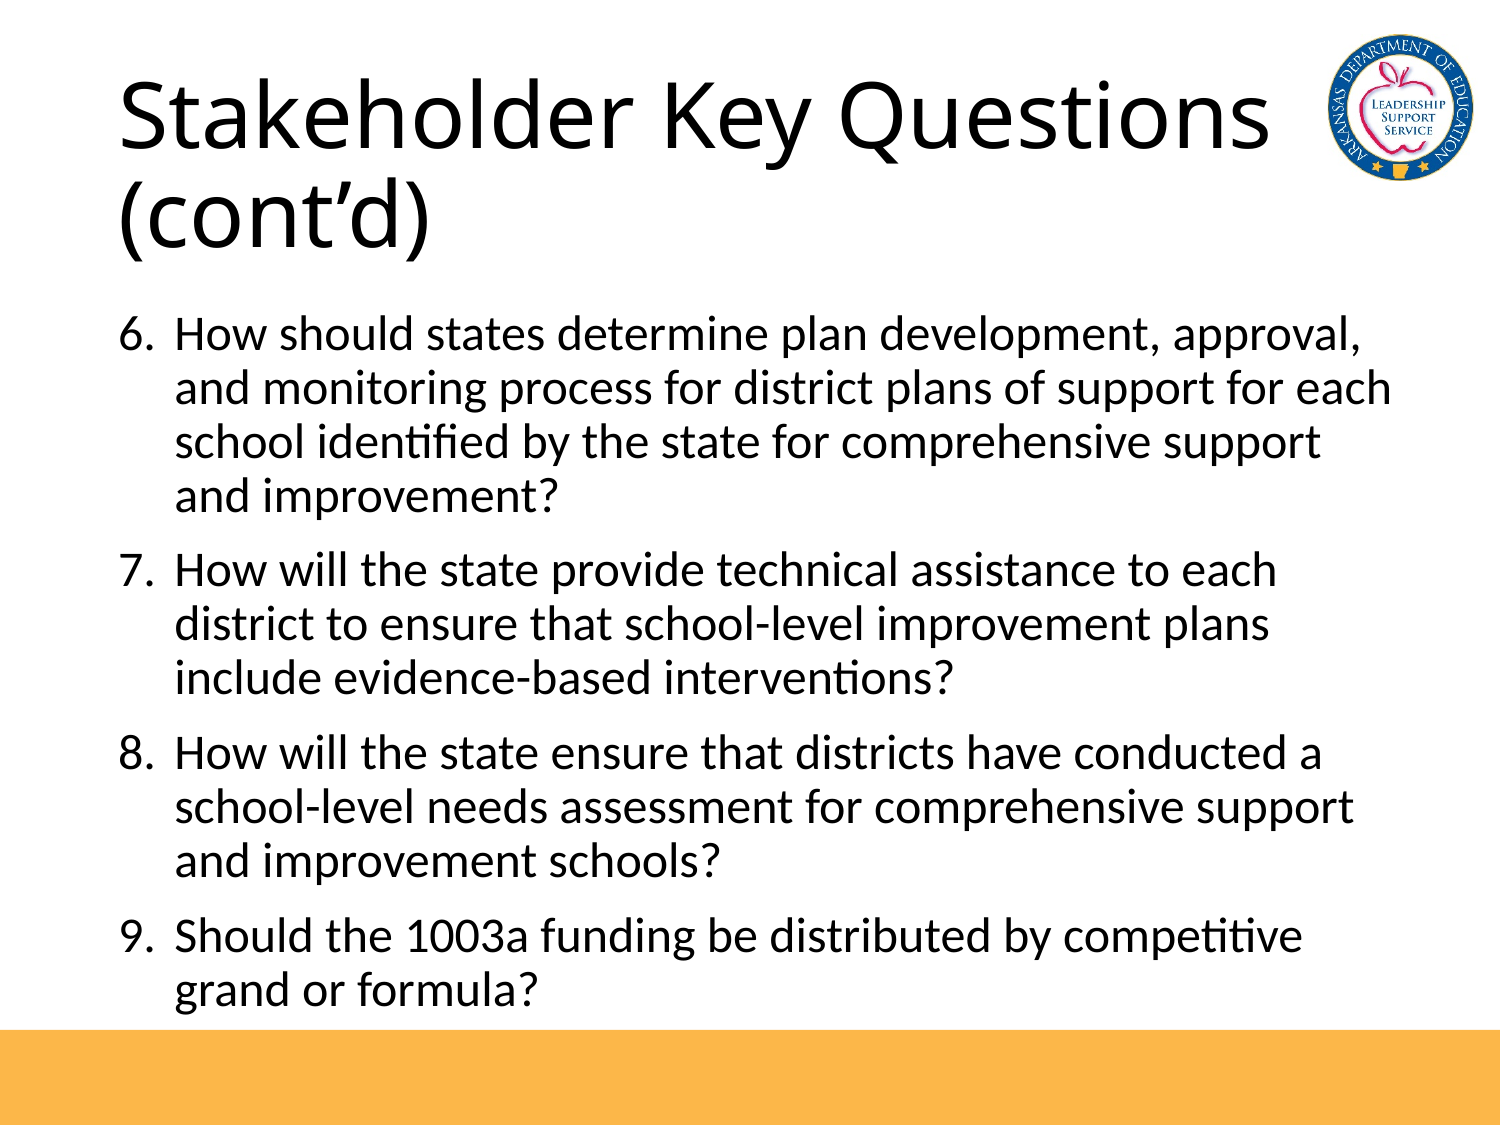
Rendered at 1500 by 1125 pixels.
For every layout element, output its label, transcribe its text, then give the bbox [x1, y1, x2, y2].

title Stakeholder Key Questions (cont’d) [103, 59, 1397, 278]
list How should states determine plan development, approval, and monitoring process for district plans of support for each school identified by the state for comprehensive support and improvement? How will the state provide technical assistance to each district to ensure that school-level improvement plans include evidence-based interventions? How will the state ensure that districts have conducted a school-level needs assessment for comprehensive support and improvement schools? Should the 1003a funding be distributed by competitive grand or formula? [103, 299, 1419, 824]
picture [1327, 34, 1478, 181]
